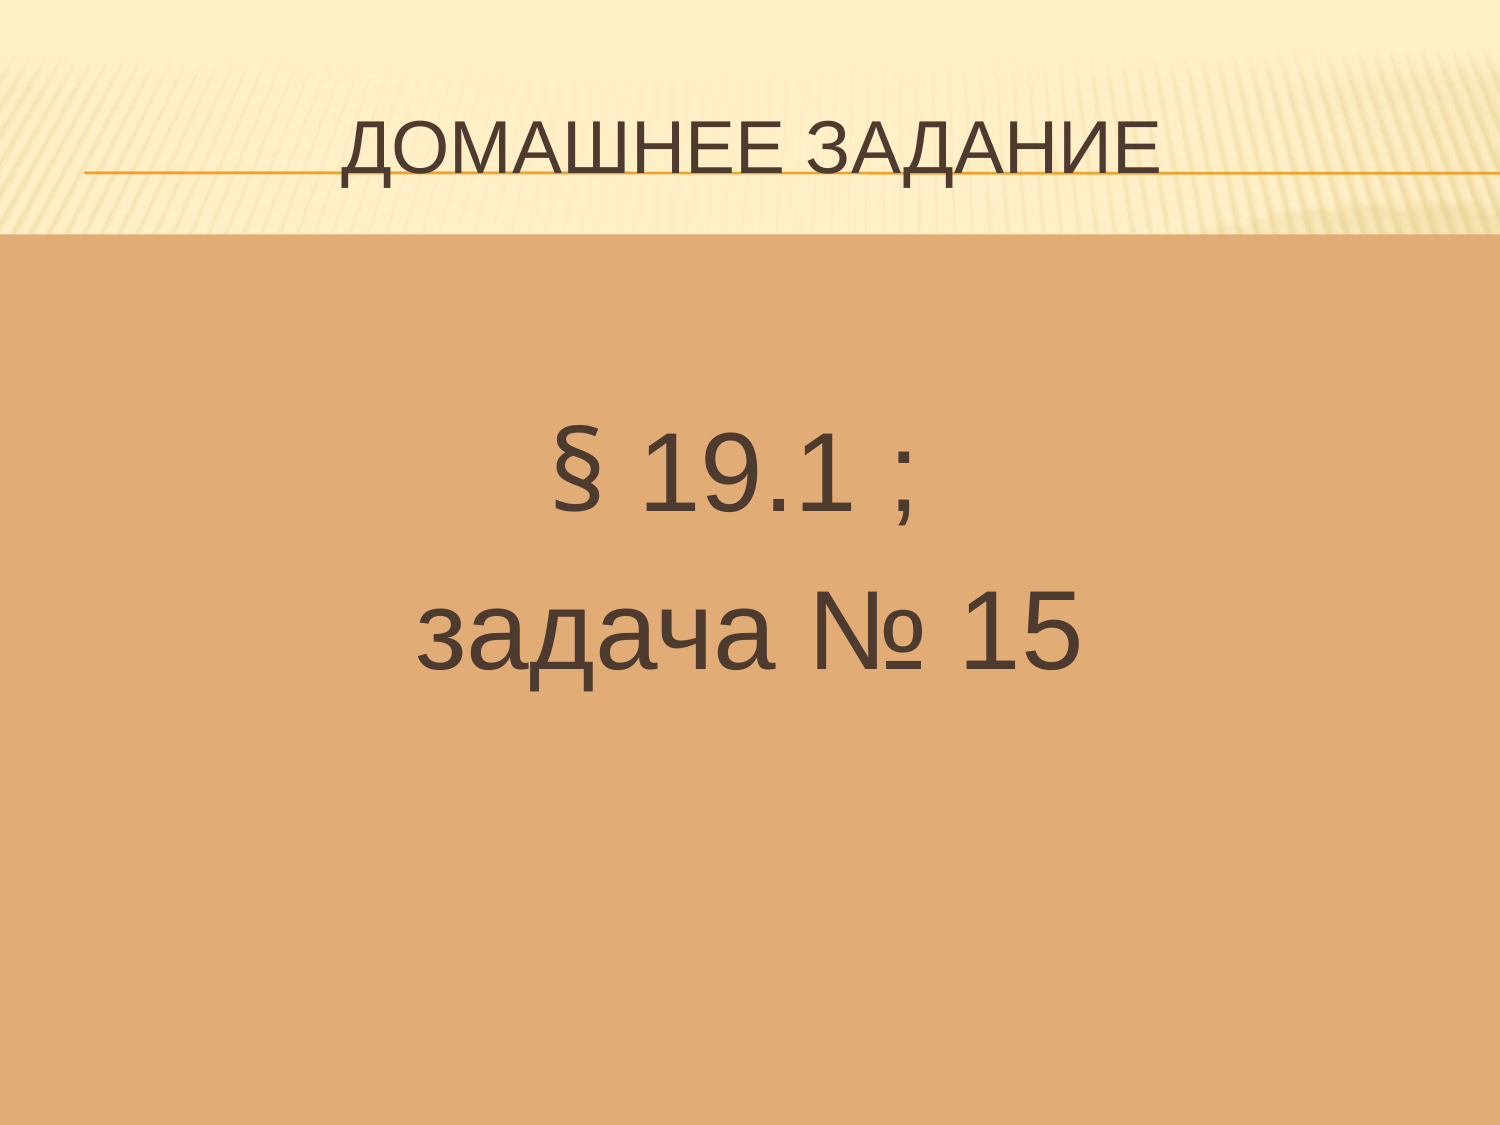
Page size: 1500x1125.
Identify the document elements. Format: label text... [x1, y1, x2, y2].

title Домашнее задание [50, 75, 1475, 213]
list § 19.1 ; задача № 15 [0, 234, 1500, 1125]
